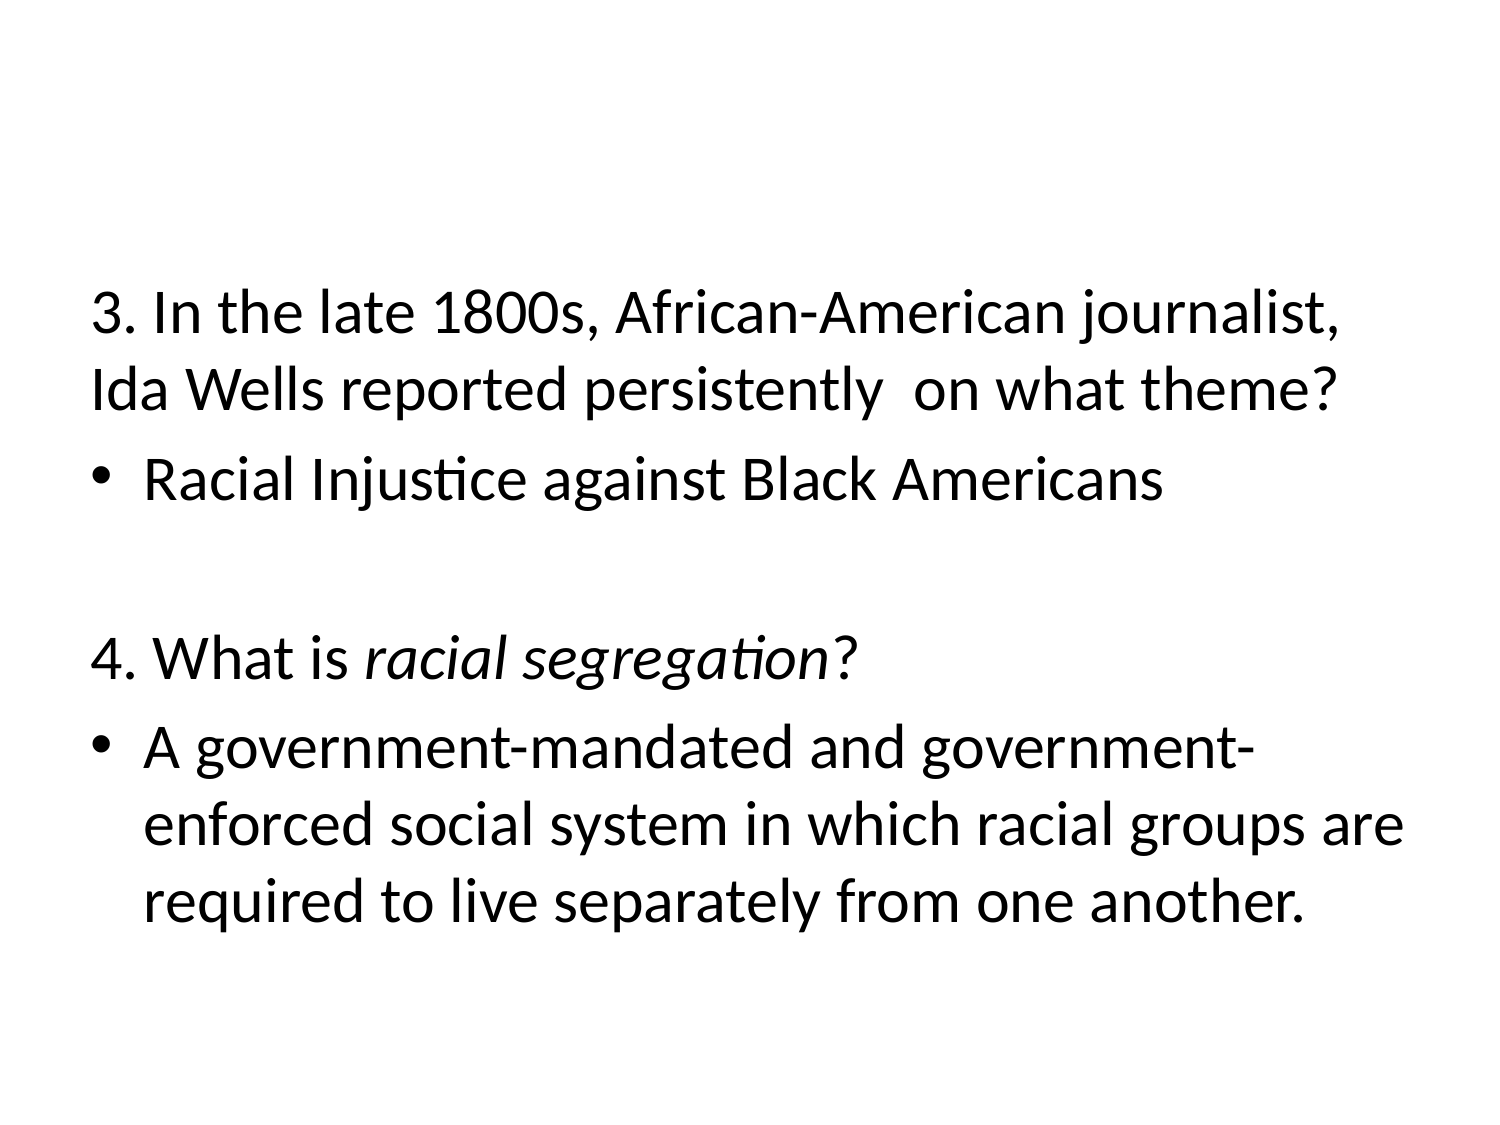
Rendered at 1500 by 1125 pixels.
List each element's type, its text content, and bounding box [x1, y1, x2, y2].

list 3. In the late 1800s, African-American journalist, Ida Wells reported persistently on what theme? Racial Injustice against Black Americans 4. What is racial segregation? A government-mandated and government-enforced social system in which racial groups are required to live separately from one another. [75, 262, 1425, 1005]
